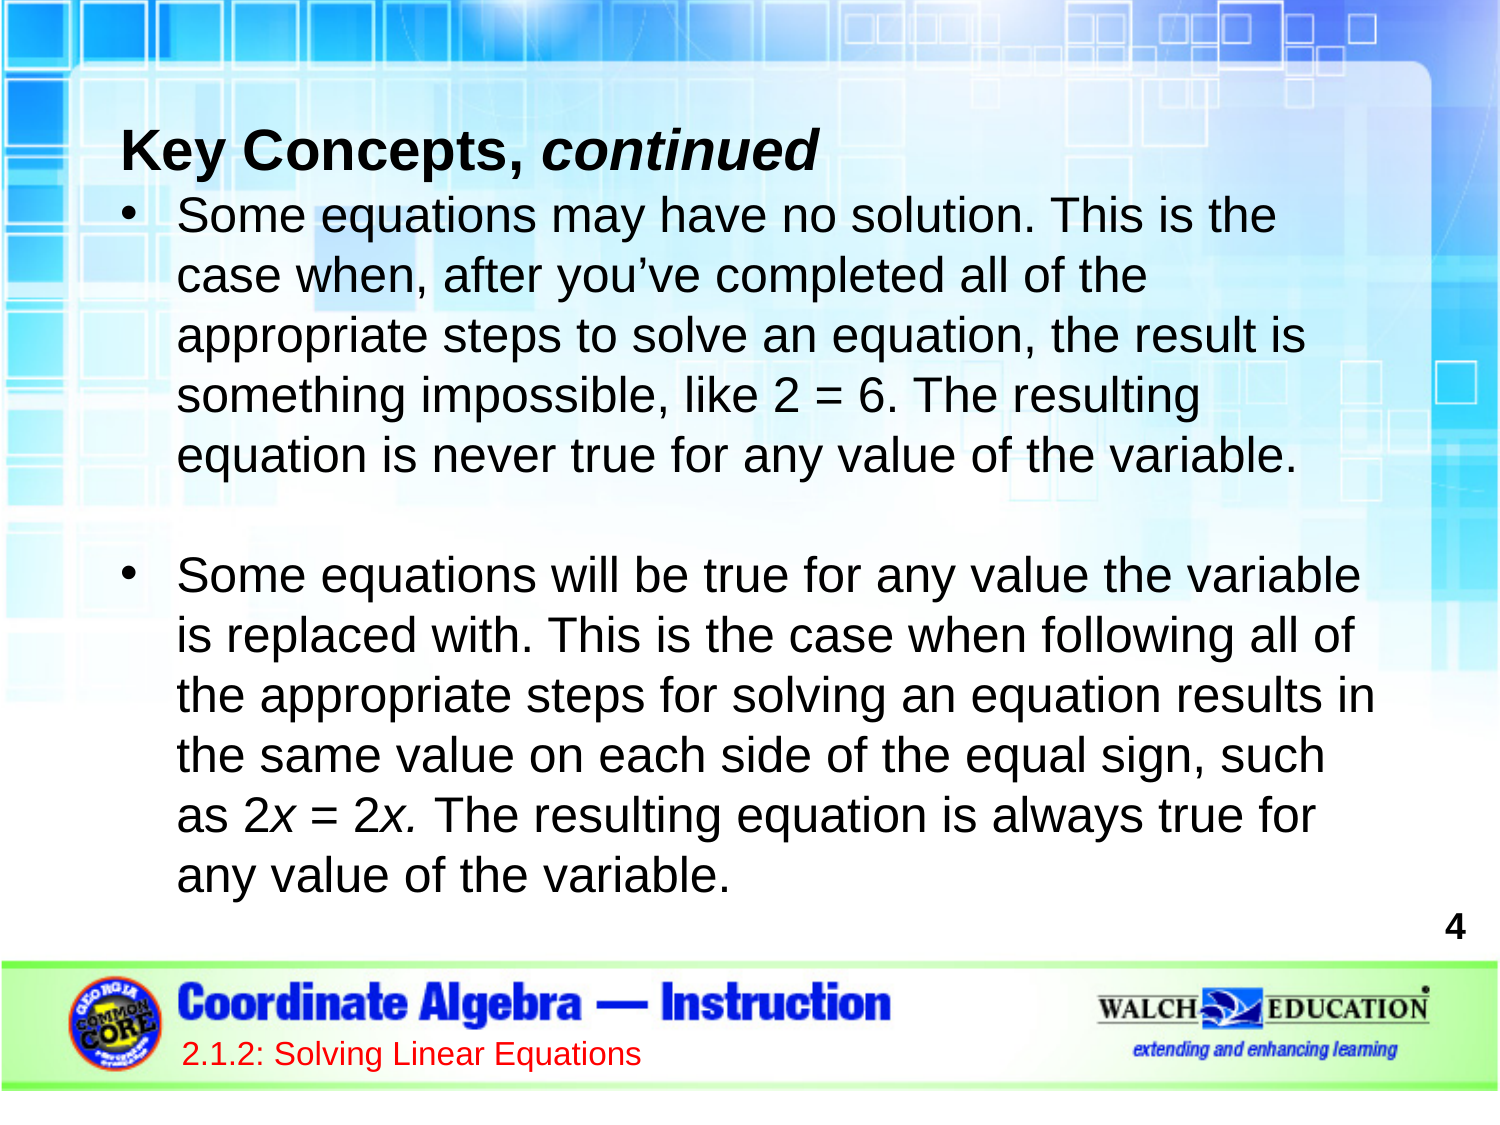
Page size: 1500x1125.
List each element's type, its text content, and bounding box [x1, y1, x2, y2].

slide_number 4 [1361, 901, 1481, 949]
list 2.1.2: Solving Linear Equations [166, 1024, 1074, 1068]
text_box Key Concepts, continued Some equations may have no solution. This is the case when, after you’ve completed all of the appropriate steps to solve an equation, the result is something impossible, like 2 = 6. The resulting equation is never true for any value of the variable. Some equations will be true for any value the variable is replaced with. This is the case when following all of the appropriate steps for solving an equation results in the same value on each side of the equal sign, such as 2x = 2x. The resulting equation is always true for any value of the variable. [105, 105, 1394, 925]
picture [1, 0, 1500, 1091]
